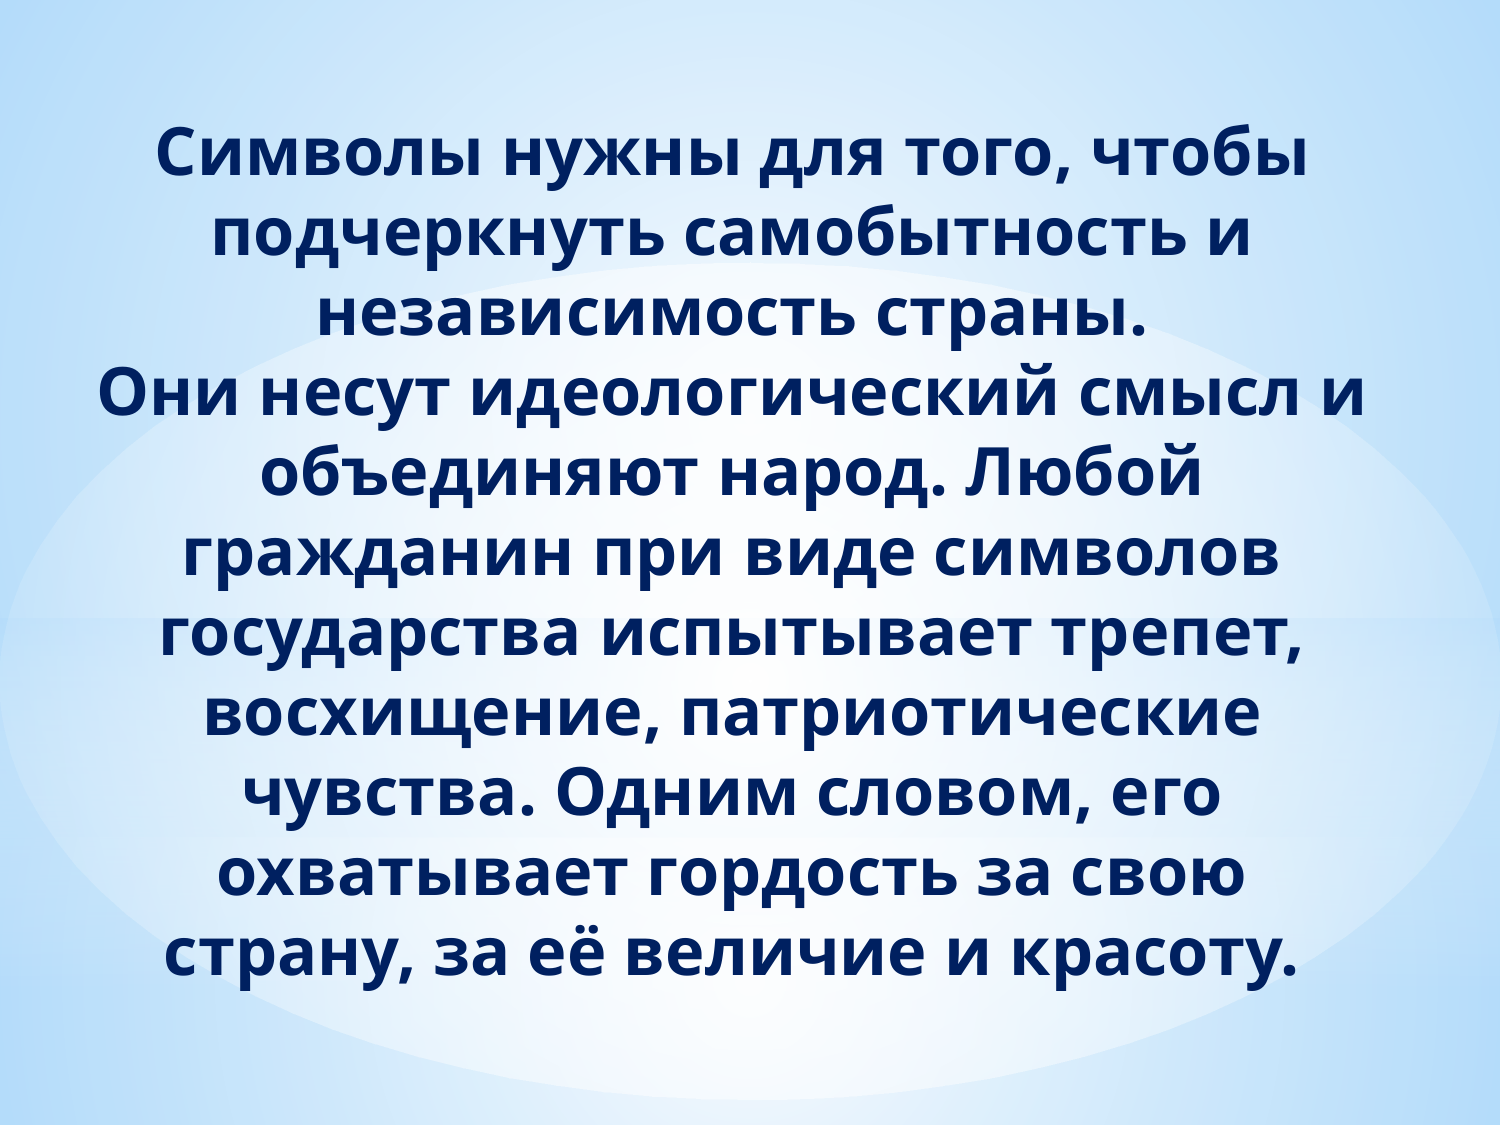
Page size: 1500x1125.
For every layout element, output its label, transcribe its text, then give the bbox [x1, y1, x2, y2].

text_box Символы нужны для того, чтобы подчеркнуть самобытность и независимость страны. Они несут идеологический смысл и объединяют народ. Любой гражданин при виде символов государства испытывает трепет, восхищение, патриотические чувства. Одним словом, его охватывает гордость за свою страну, за её величие и красоту. [76, 101, 1388, 997]
